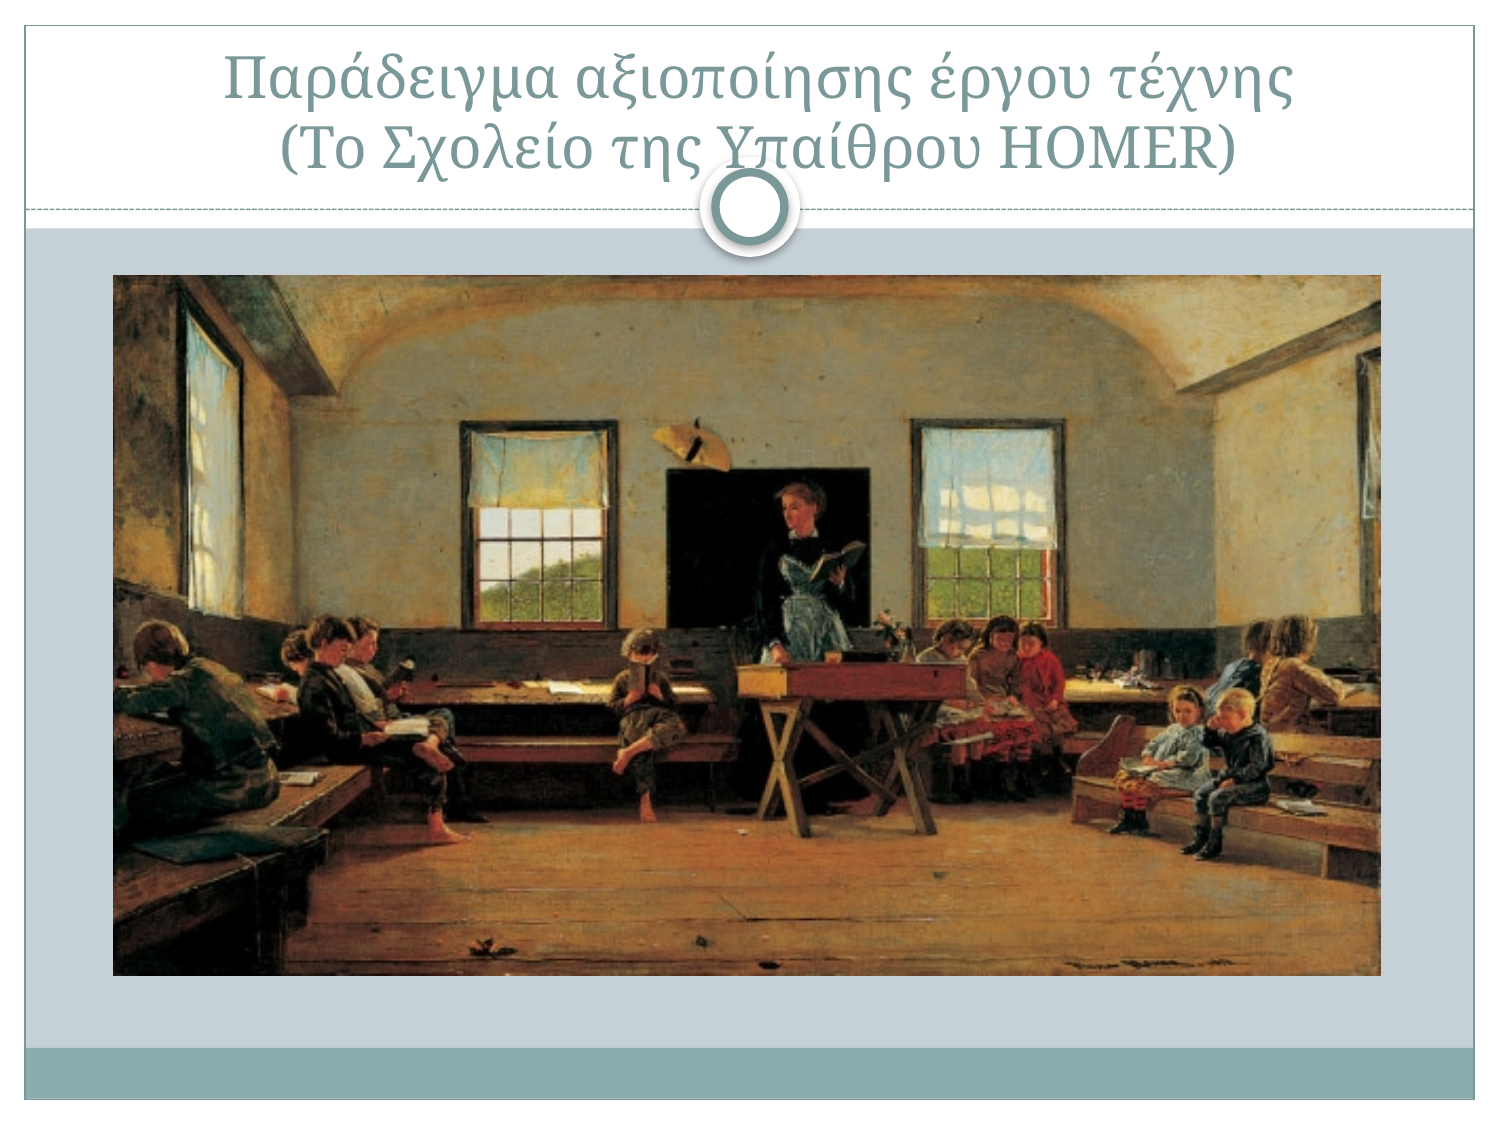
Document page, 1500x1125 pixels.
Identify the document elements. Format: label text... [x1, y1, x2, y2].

title Παράδειγμα αξιοποίησης έργου τέχνης (Το Σχολείο της Υπαίθρου HOMER) [58, 46, 1459, 258]
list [112, 275, 1382, 976]
